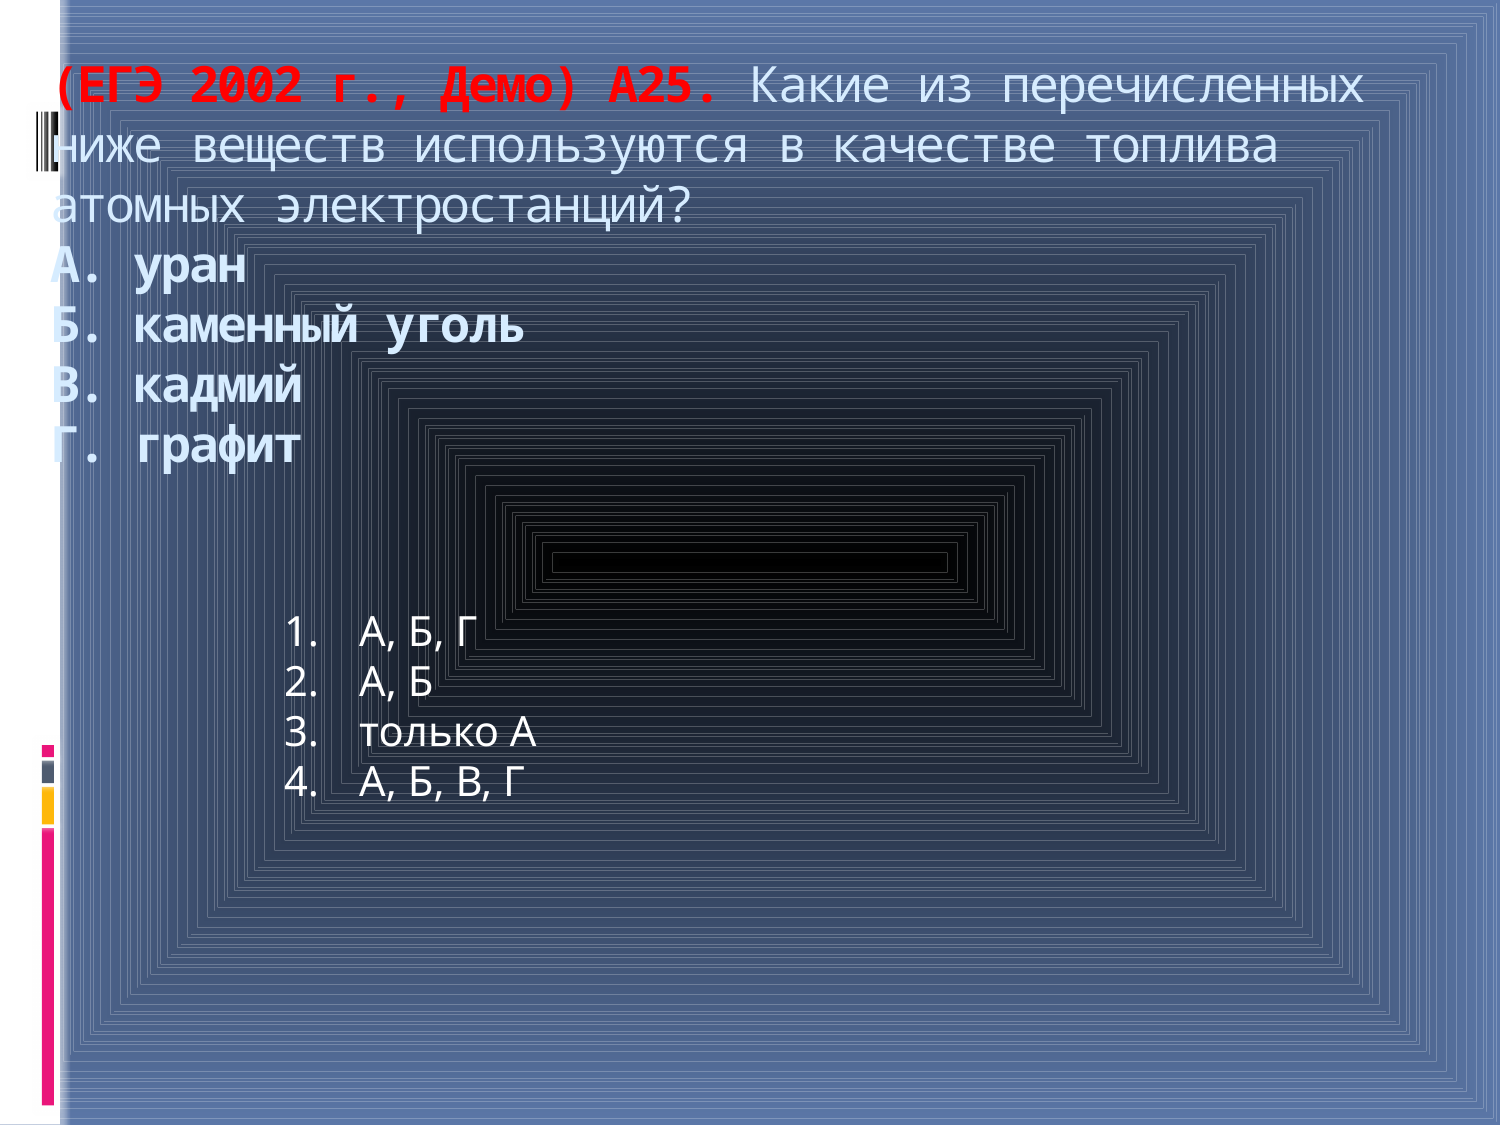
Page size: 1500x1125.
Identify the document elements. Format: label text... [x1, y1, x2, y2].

title (ЕГЭ 2002 г., Демо) А25. Какие из перечисленных ниже веществ используются в качестве топлива атомных электростанций? А. уран Б. каменный уголь В. кадмий Г. графит [35, 45, 1465, 575]
text_box А, Б, Г А, Б только А А, Б, В, Г [269, 597, 973, 813]
